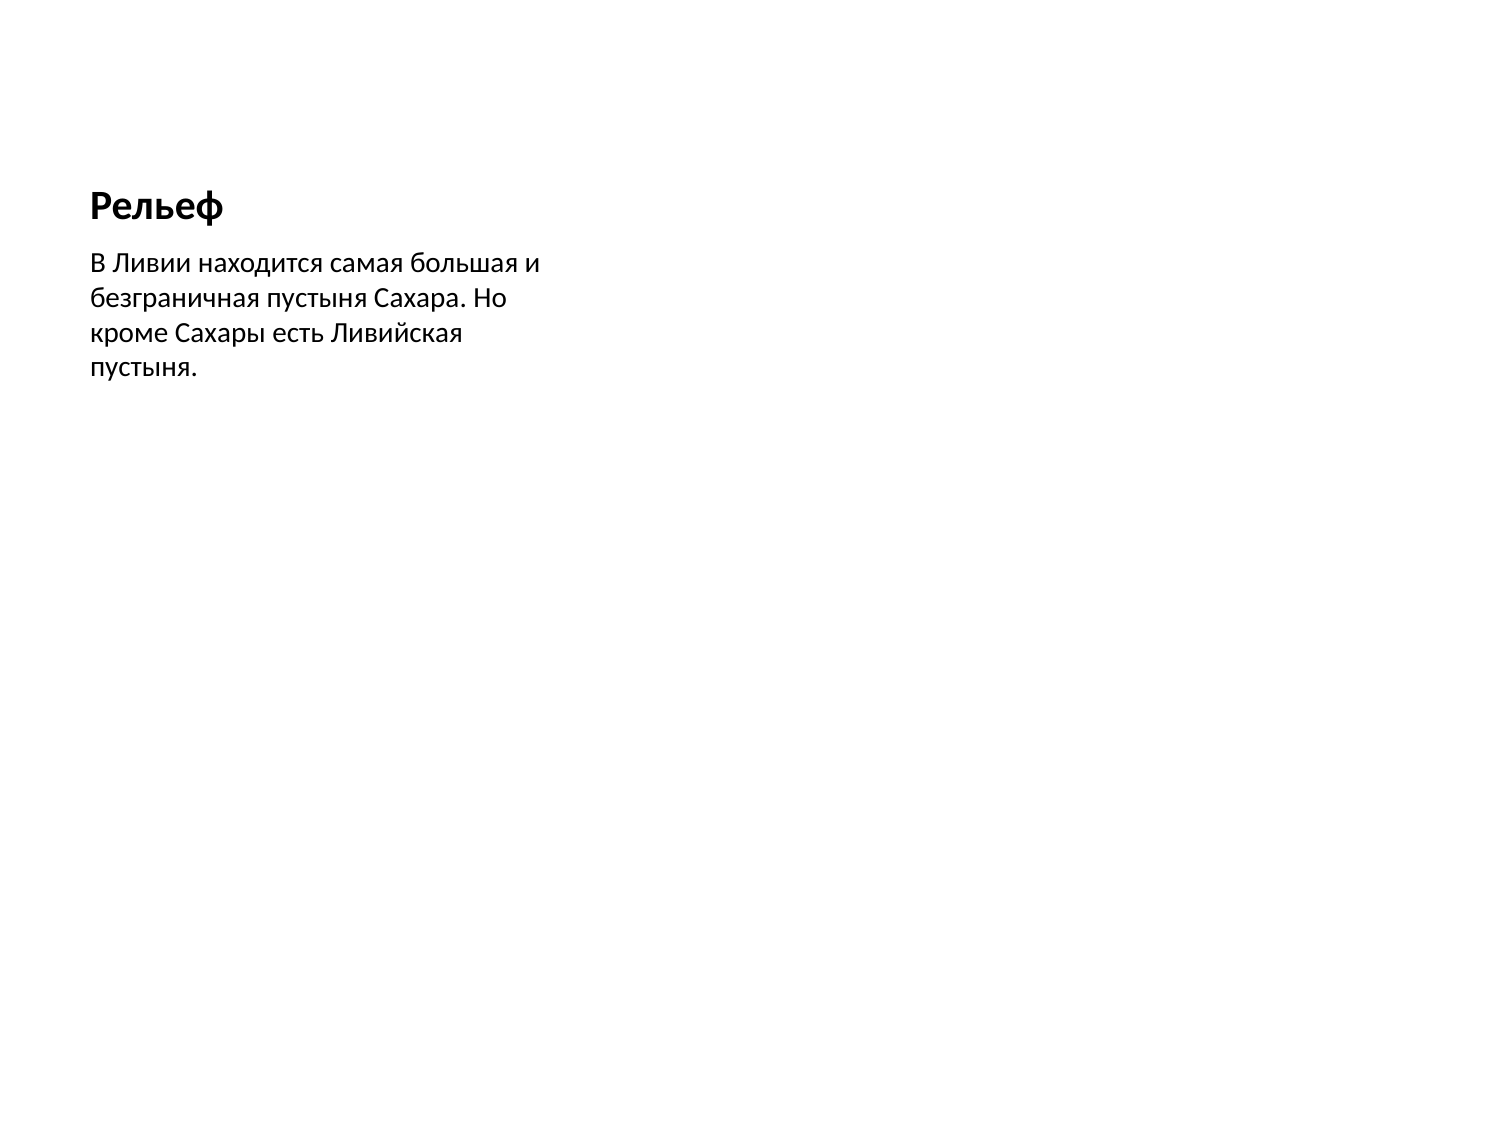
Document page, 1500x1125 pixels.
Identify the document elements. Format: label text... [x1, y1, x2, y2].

title Рельеф [75, 44, 569, 235]
list В Ливии находится самая большая и безграничная пустыня Сахара. Но кроме Сахары есть Ливийская пустыня. [75, 235, 569, 1005]
